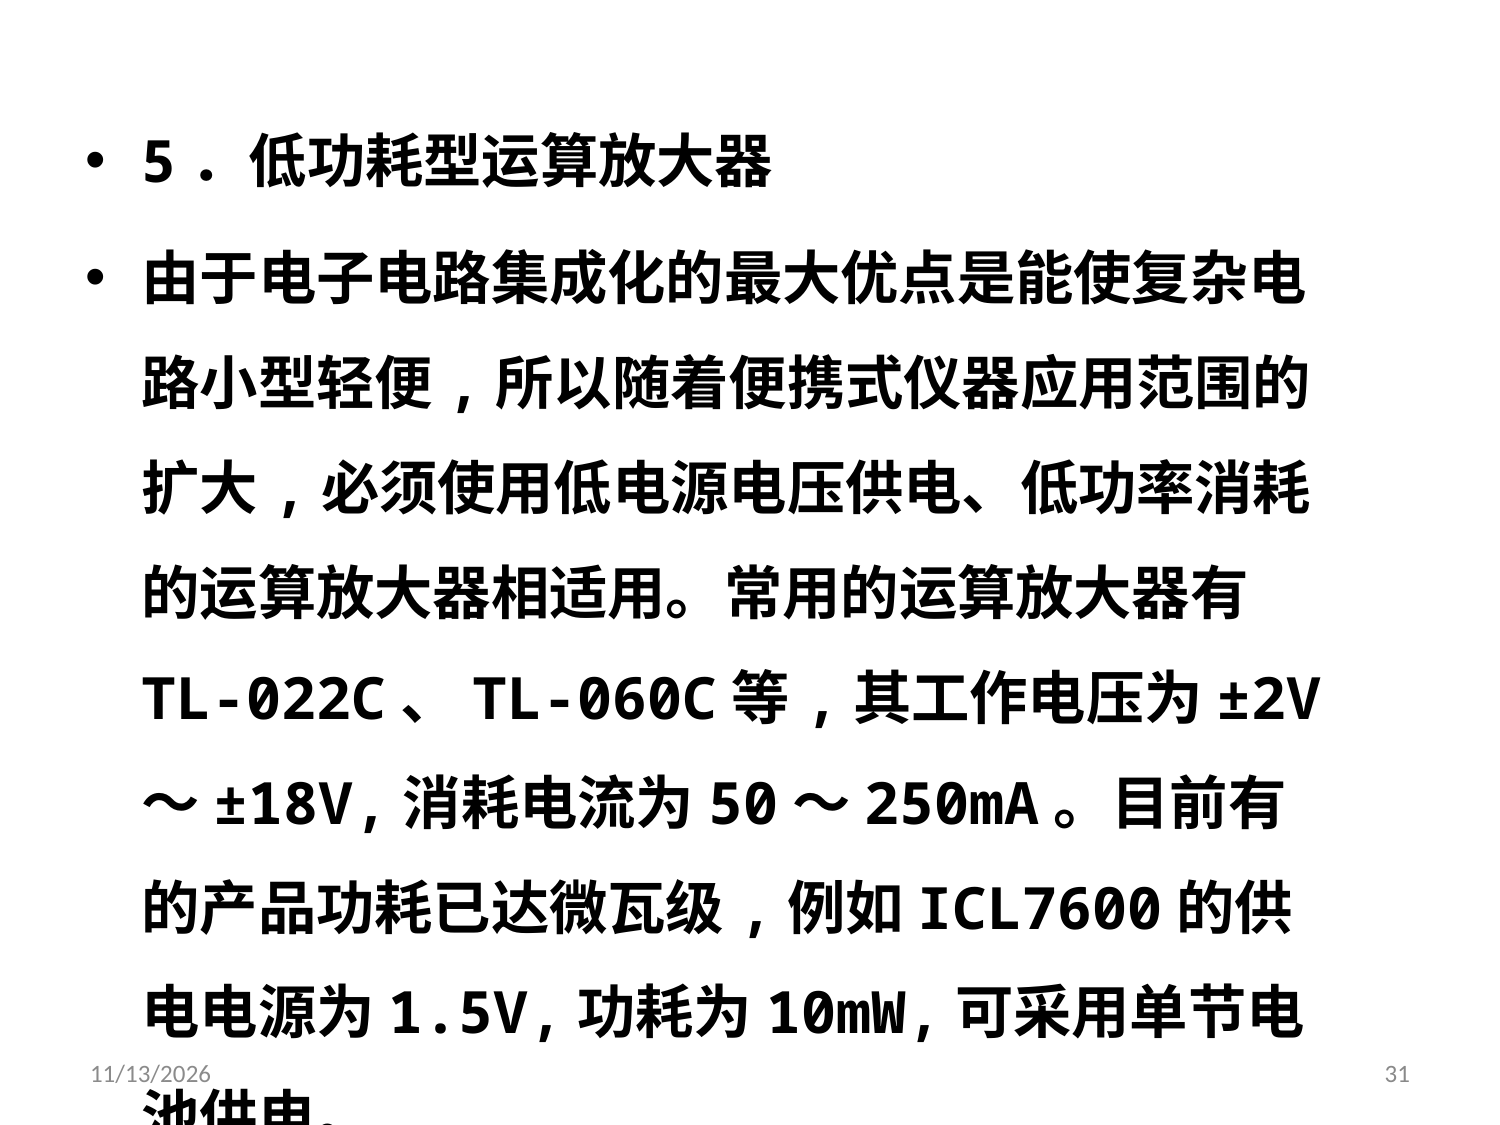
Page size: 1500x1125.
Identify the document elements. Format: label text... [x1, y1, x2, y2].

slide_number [75, 1042, 425, 1103]
slide_number 31 [1074, 1042, 1425, 1103]
list 5．低功耗型运算放大器 由于电子电路集成化的最大优点是能使复杂电路小型轻便,所以随着便携式仪器应用范围的扩大,必须使用低电源电压供电、低功率消耗的运算放大器相适用。常用的运算放大器有TL-022C、TL-060C等,其工作电压为±2V～±18V,消耗电流为50～250mA。目前有的产品功耗已达微瓦级,例如ICL7600的供电电源为1.5V,功耗为10mW,可采用单节电池供电。 [70, 81, 1346, 945]
